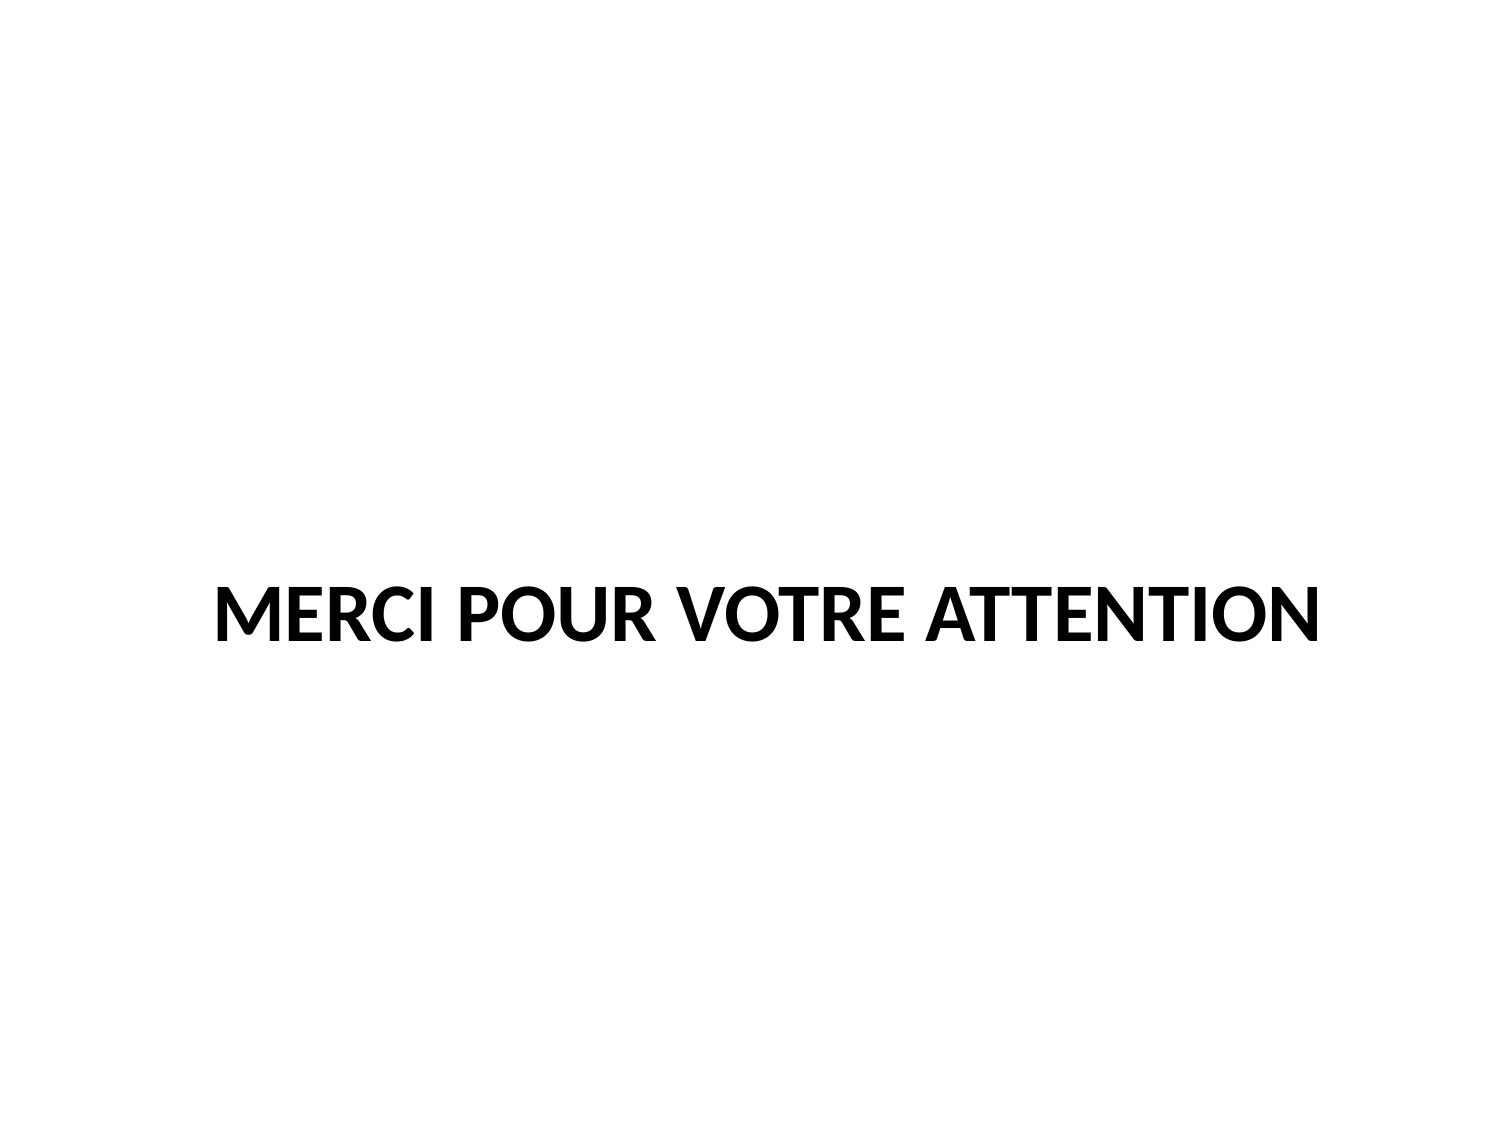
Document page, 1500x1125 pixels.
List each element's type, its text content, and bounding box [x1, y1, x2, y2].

list MERCI POUR VOTRE ATTENTION [88, 550, 1447, 698]
